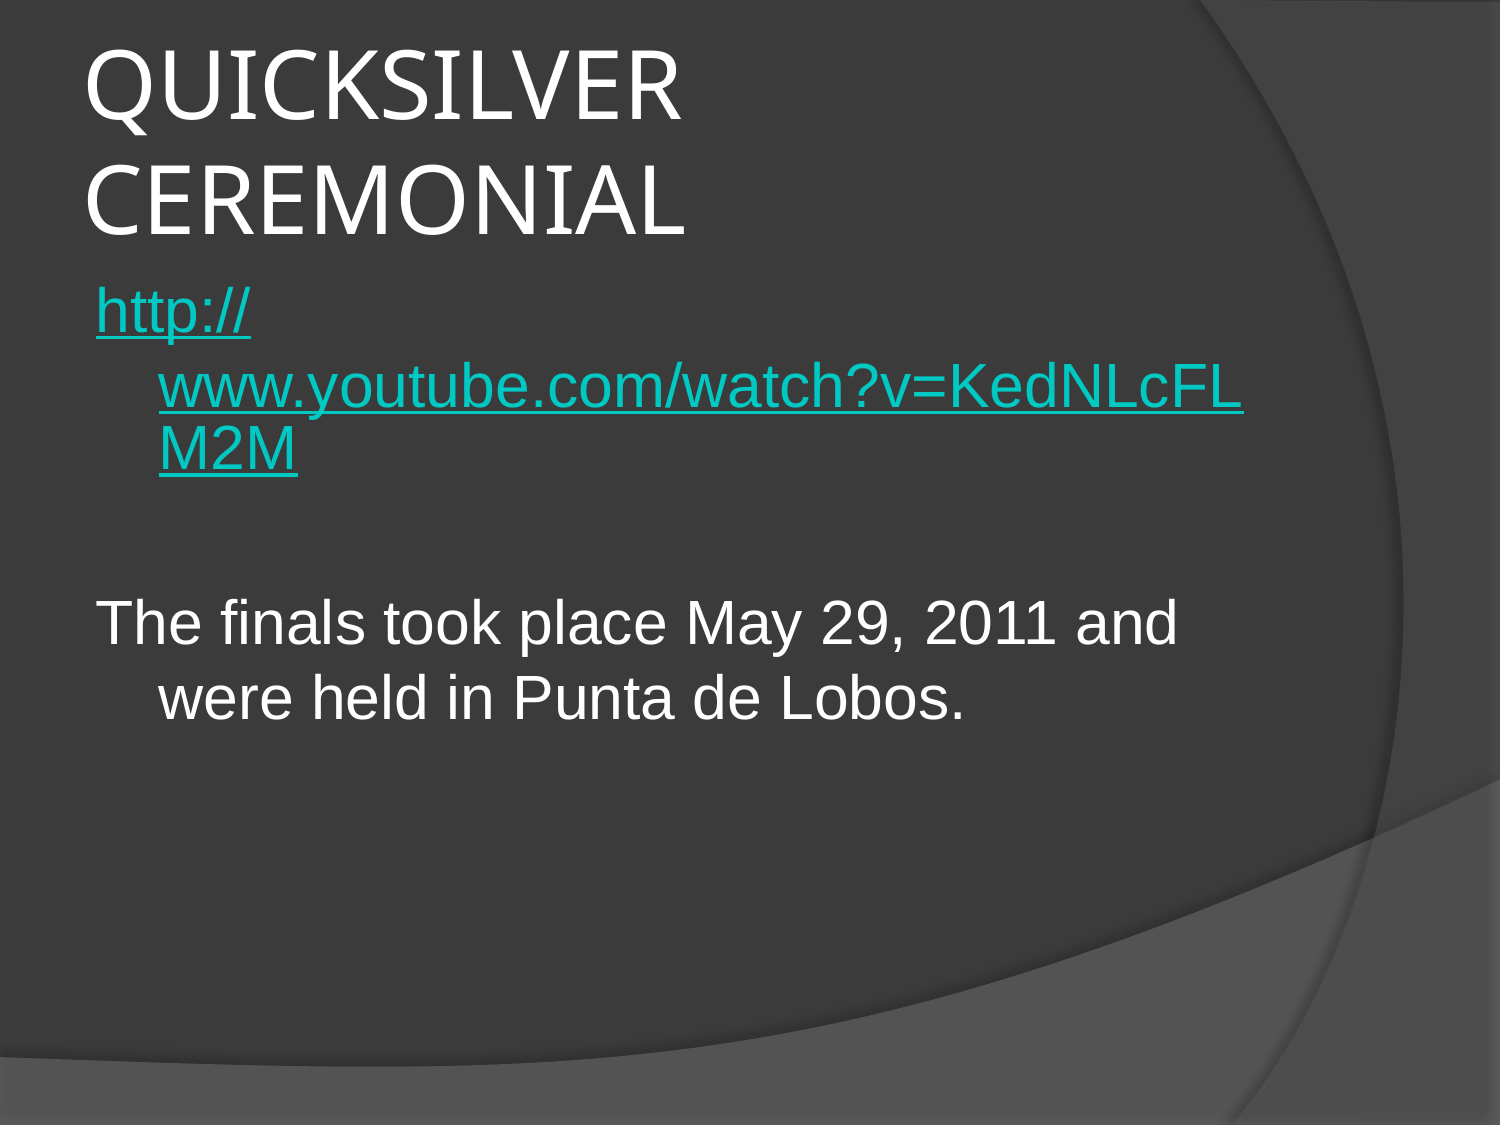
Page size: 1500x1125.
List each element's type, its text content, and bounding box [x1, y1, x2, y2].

title QUICKSILVER CEREMONIAL [75, 45, 1300, 233]
list http://www.youtube.com/watch?v=KedNLcFLM2M The finals took place May 29, 2011 and were held in Punta de Lobos. [75, 262, 1300, 1005]
